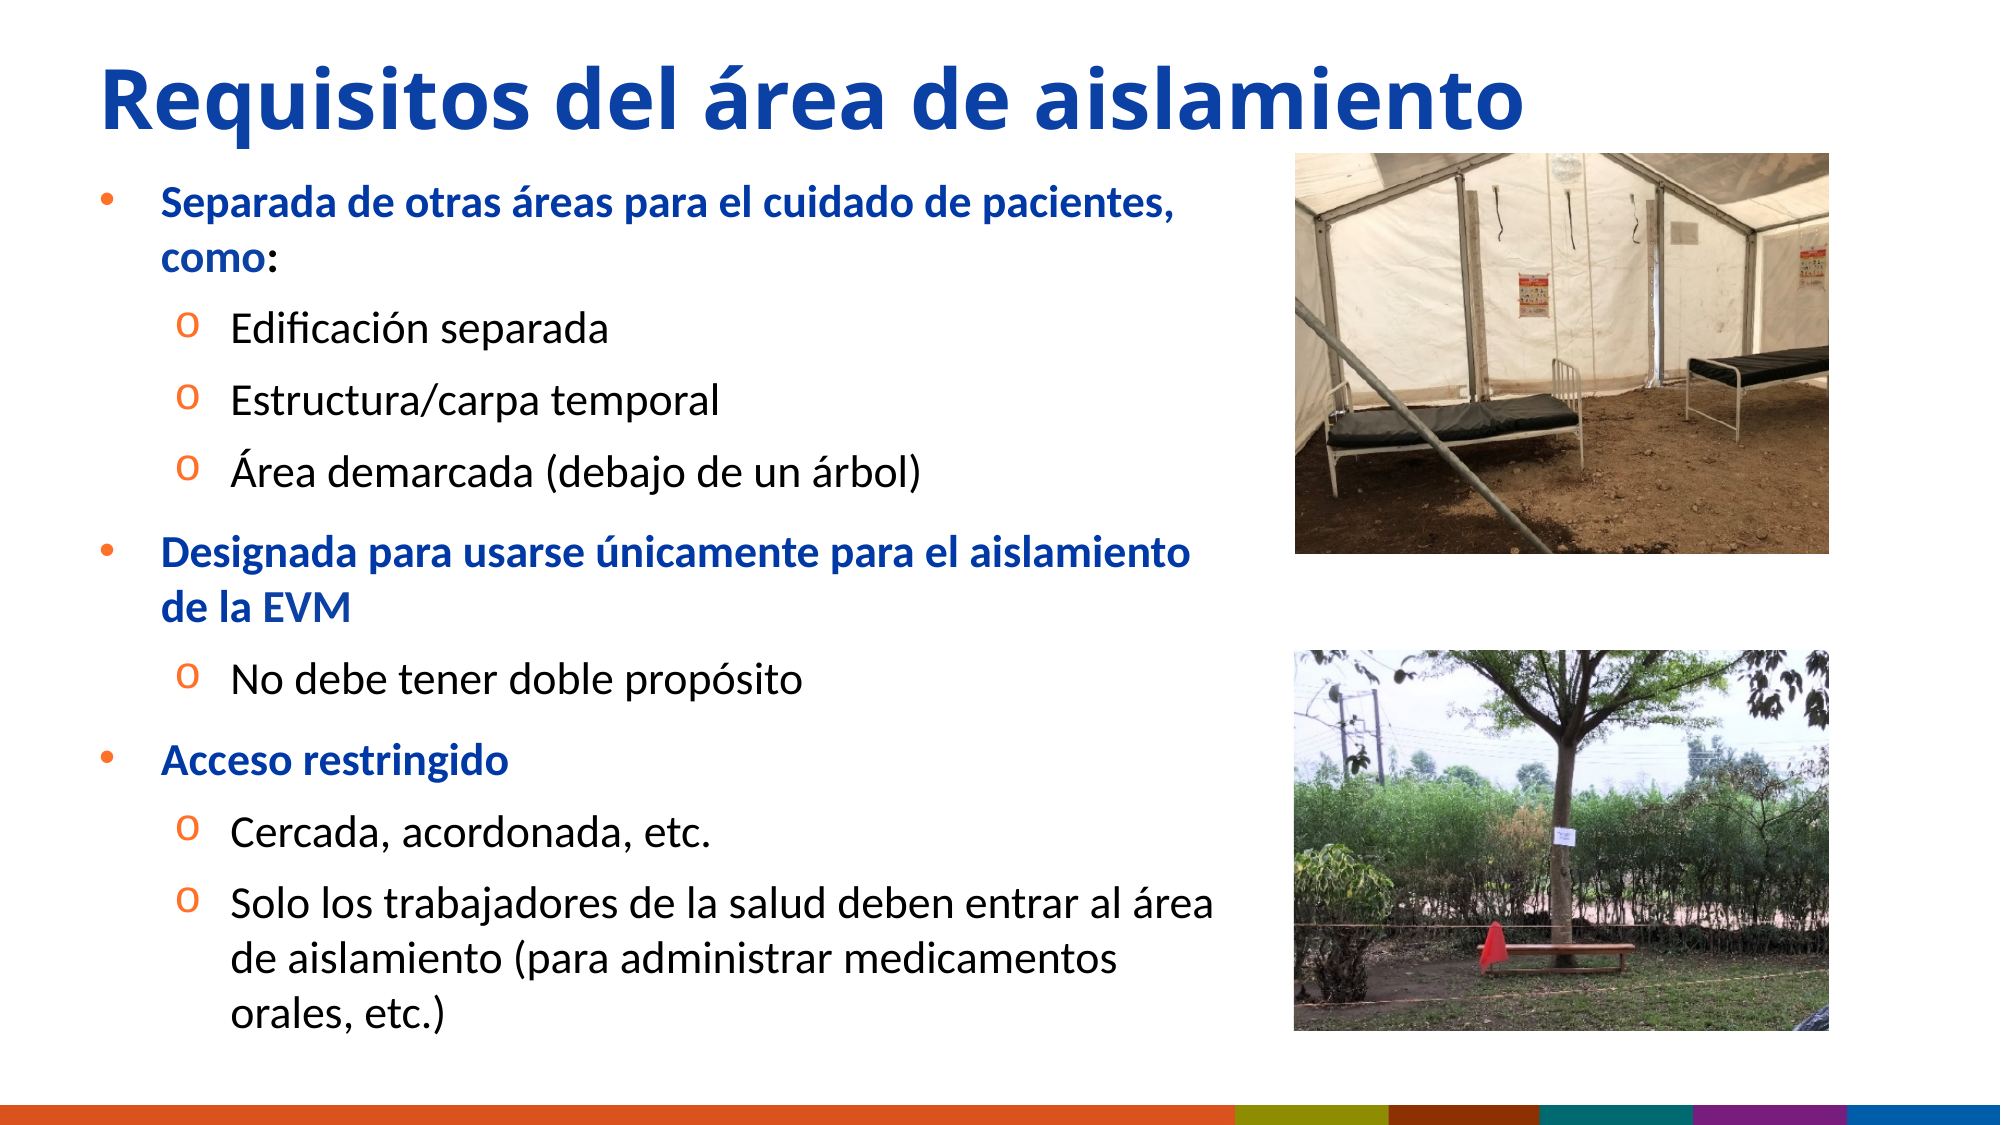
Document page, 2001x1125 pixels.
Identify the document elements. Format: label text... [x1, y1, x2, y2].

picture [1295, 153, 1830, 554]
picture [0, 1105, 2000, 1125]
title Requisitos del área de aislamiento [84, 16, 1885, 154]
list Separada de otras áreas para el cuidado de pacientes, como: Edificación separada Estructura/carpa temporal Área demarcada (debajo de un árbol) Designada para usarse únicamente para el aislamiento de la EVM No debe tener doble propósito Acceso restringido Cercada, acordonada, etc. Solo los trabajadores de la salud deben entrar al área de aislamiento (para administrar medicamentos orales, etc.) [84, 163, 1247, 1048]
picture [1293, 650, 1830, 1031]
